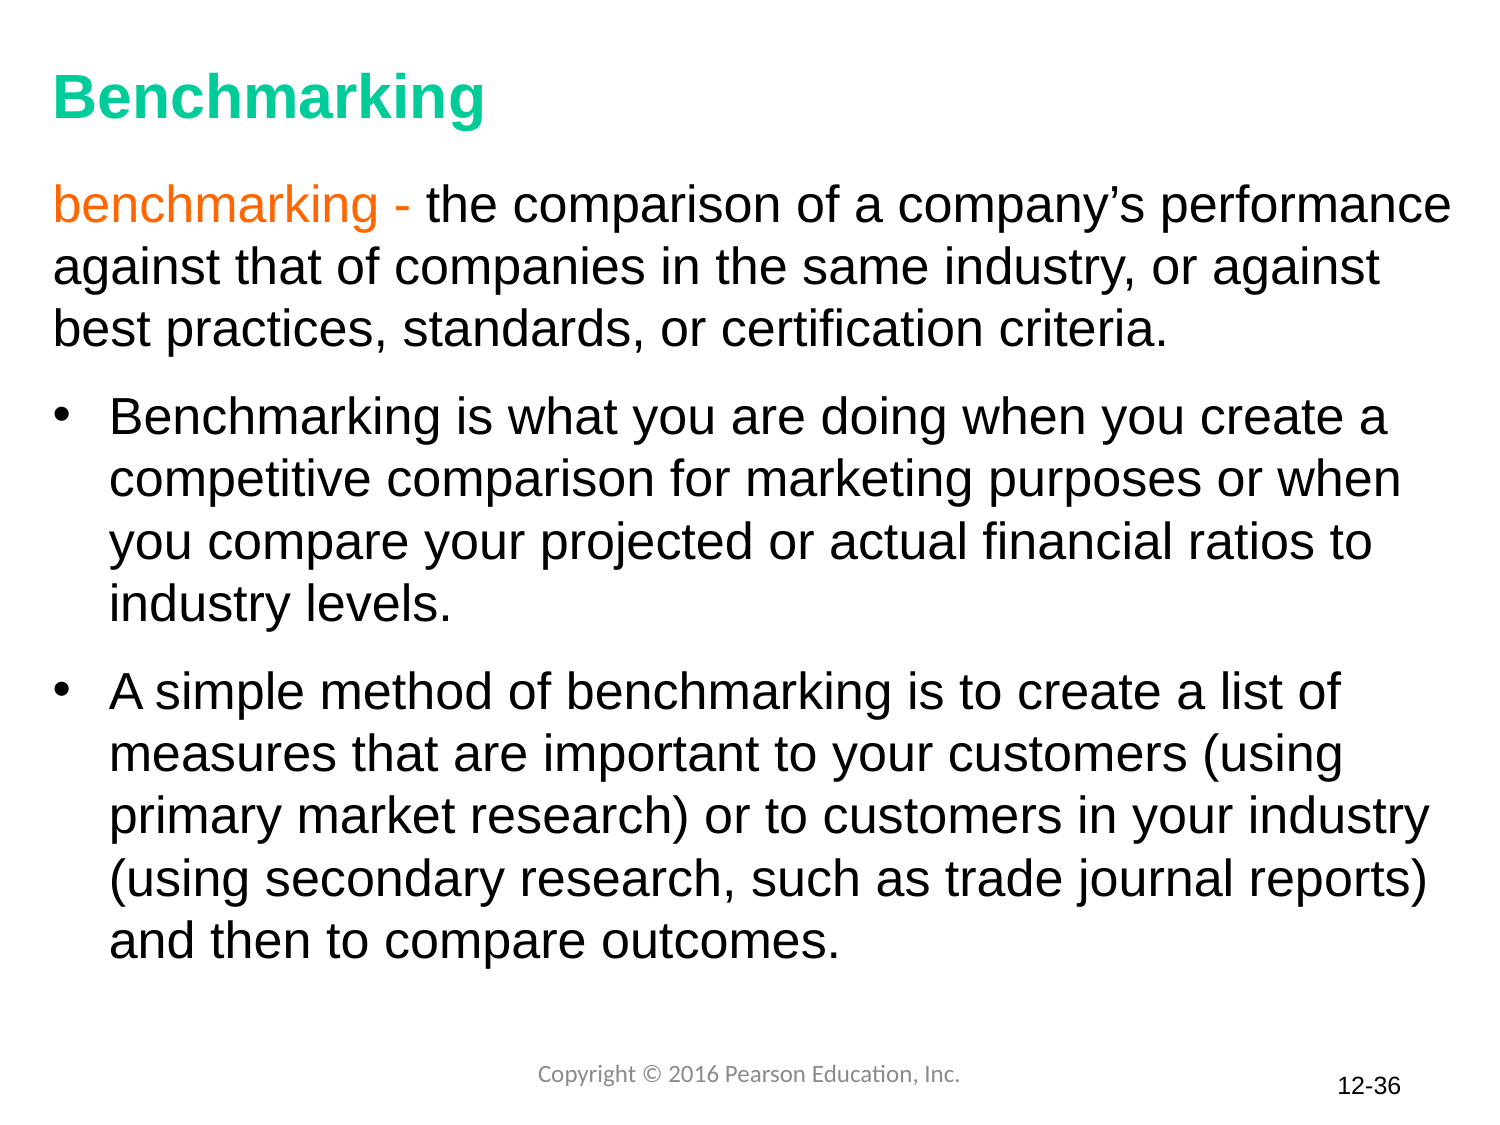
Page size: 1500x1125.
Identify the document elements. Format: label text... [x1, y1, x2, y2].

title Benchmarking [37, 0, 1388, 162]
footer Copyright © 2016 Pearson Education, Inc. [512, 1042, 988, 1103]
list benchmarking - the comparison of a company’s performance against that of companies in the same industry, or against best practices, standards, or certification criteria. Benchmarking is what you are doing when you create a competitive comparison for marketing purposes or when you compare your projected or actual financial ratios to industry levels. A simple method of benchmarking is to create a list of measures that are important to your customers (using primary market research) or to customers in your industry (using secondary research, such as trade journal reports) and then to compare outcomes. [37, 162, 1500, 1000]
